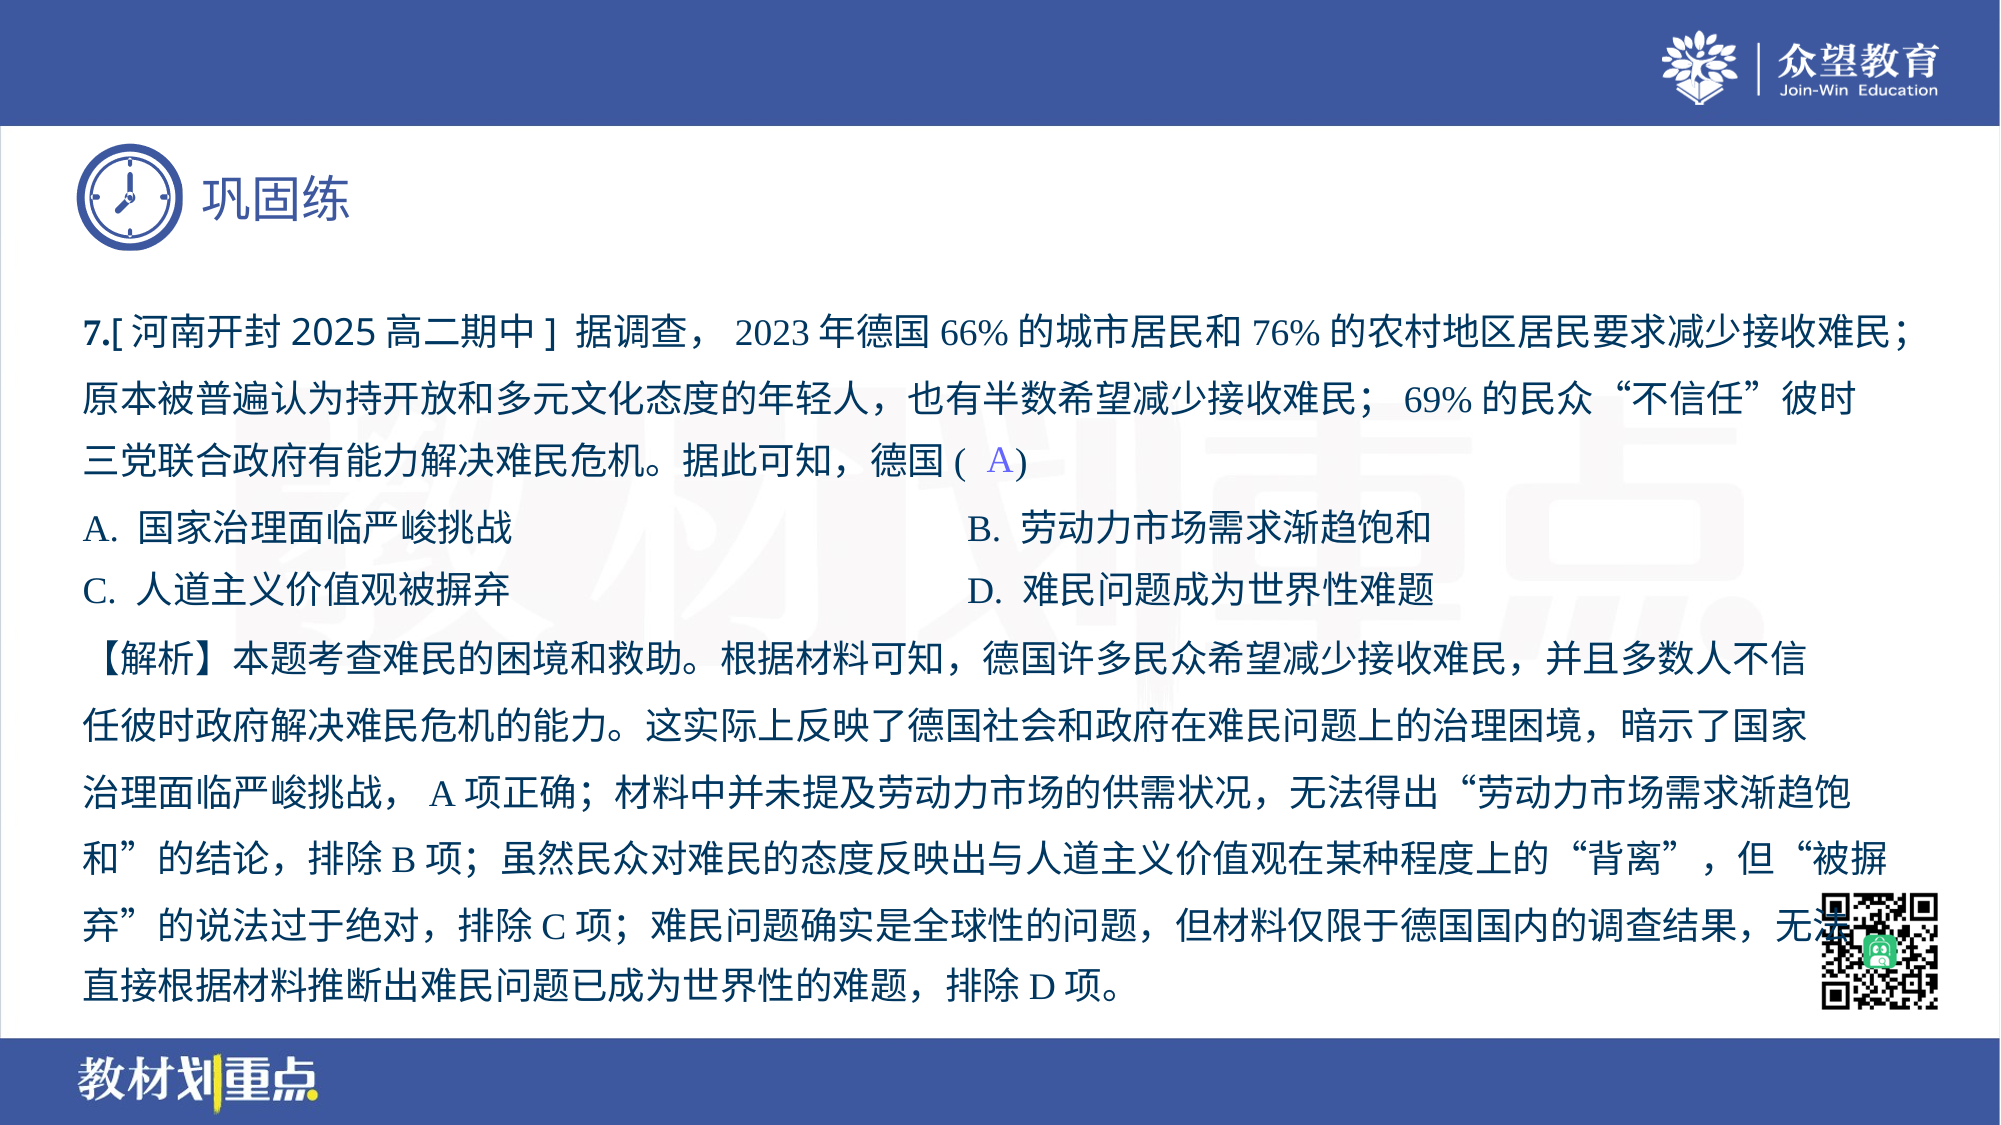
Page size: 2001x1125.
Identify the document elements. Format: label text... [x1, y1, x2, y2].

text_box A. 国家治理面临严峻挑战 B. 劳动力市场需求渐趋饱和 C. 人道主义价值观被摒弃 D. 难民问题成为世界性难题 [82, 482, 1817, 605]
text_box 7.[河南开封2025高二期中] 据调查，2023年德国66%的城市居民和76%的农村地区居民要求减少接收难民； 原本被普遍认为持开放和多元文化态度的年轻人，也有半数希望减少接收难民；69%的民众“不信任”彼时 三党联合政府有能力解决难民危机。据此可知，德国( ) [82, 286, 1817, 476]
text_box 【解析】本题考查难民的困境和救助。根据材料可知，德国许多民众希望减少接收难民，并且多数人不信 任彼时政府解决难民危机的能力。这实际上反映了德国社会和政府在难民问题上的治理困境，暗示了国家 治理面临严峻挑战，A项正确；材料中并未提及劳动力市场的供需状况，无法得出“劳动力市场需求渐趋饱 和”的结论，排除B项；虽然民众对难民的态度反映出与人道主义价值观在某种程度上的“背离”，但“被摒 弃”的说法过于绝对，排除C项；难民问题确实是全球性的问题，但材料仅限于德国国内的调查结果，无法 直接根据材料推断出难民问题已成为世界性的难题，排除D项。 [82, 613, 1817, 1002]
text_box A [972, 417, 1028, 475]
picture [0, 0, 2000, 1125]
